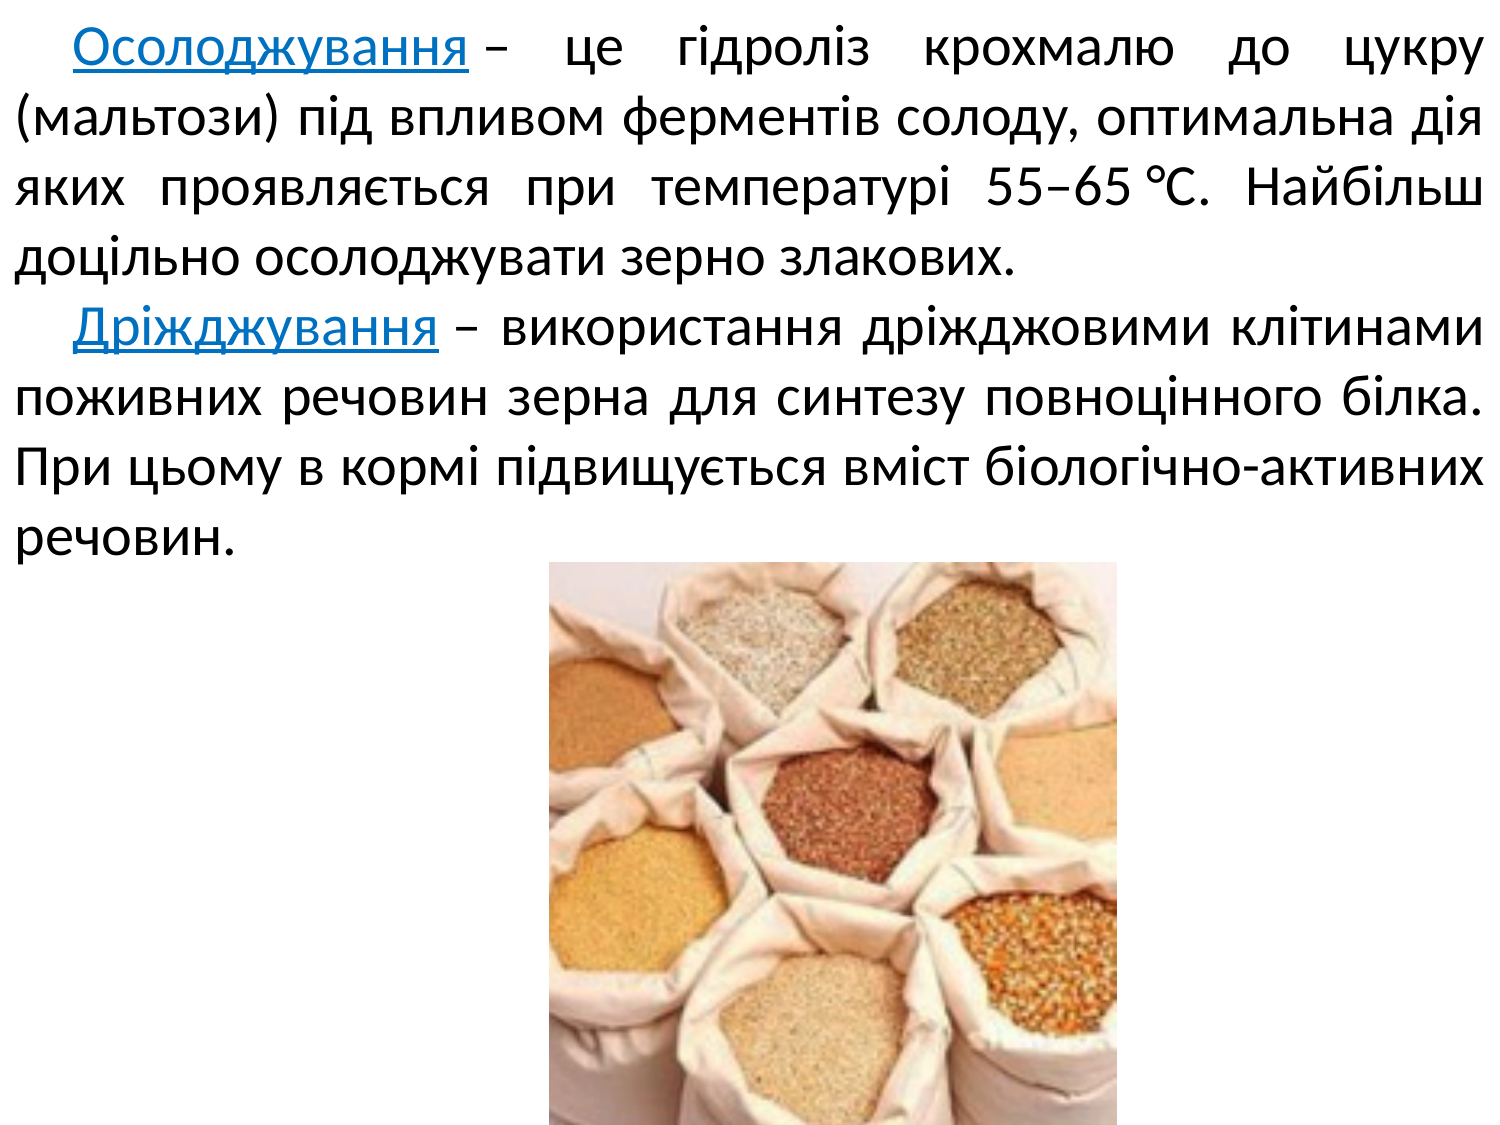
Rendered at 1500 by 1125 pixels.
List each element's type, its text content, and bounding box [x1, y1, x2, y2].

text_box Осолоджування – це гідроліз крохмалю до цукру (мальтози) під впливом ферментів солоду, оптимальна дія яких проявляється при температурі 55–65 °С. Найбільш доцільно осолоджувати зерно злакових. Дріжджування – використання дріжджовими клітинами поживних речовин зерна для синтезу повноцінного білка. При цьому в кормі підвищується вміст біологічно-активних речовин. [0, 0, 1500, 575]
picture [548, 562, 1117, 1125]
